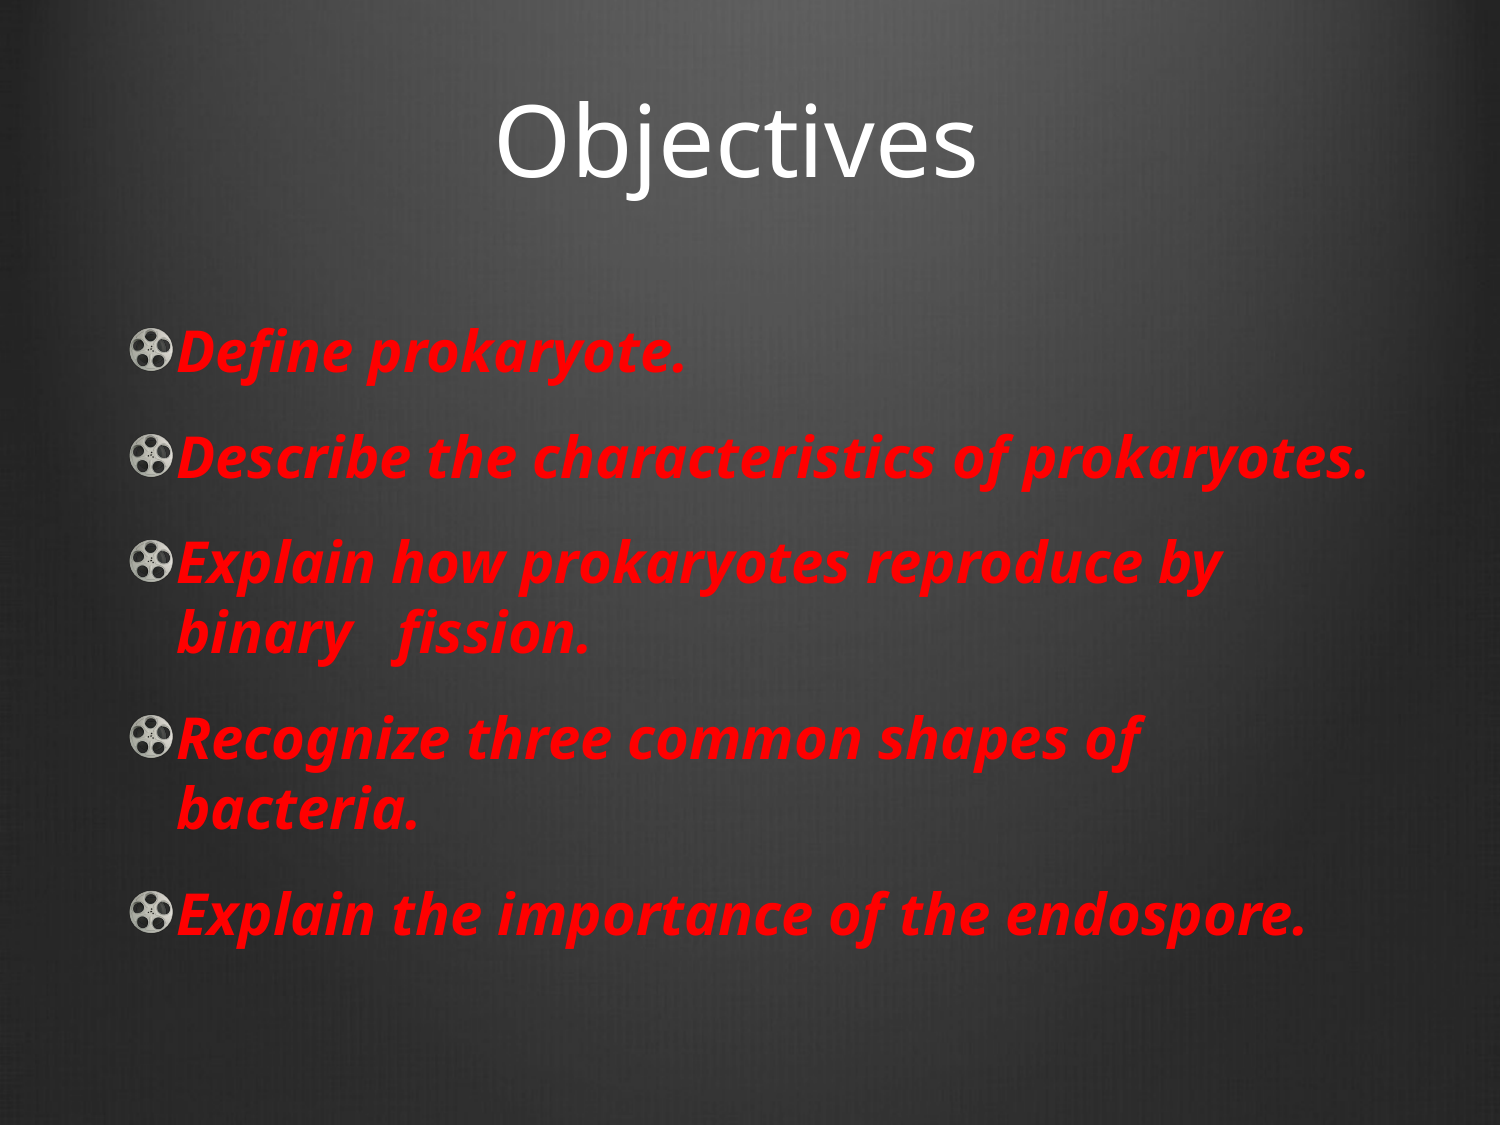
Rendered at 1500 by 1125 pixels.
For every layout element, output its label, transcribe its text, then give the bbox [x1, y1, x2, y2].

picture [127, 431, 175, 479]
picture [127, 712, 175, 760]
list Define prokaryote. Describe the characteristics of prokaryotes. Explain how prokaryotes reproduce by binary fission. Recognize three common shapes of bacteria. Explain the importance of the endospore. [112, 306, 1388, 1005]
title Objectives [112, 19, 1388, 255]
picture [127, 537, 175, 584]
picture [127, 888, 175, 935]
picture [127, 325, 175, 373]
